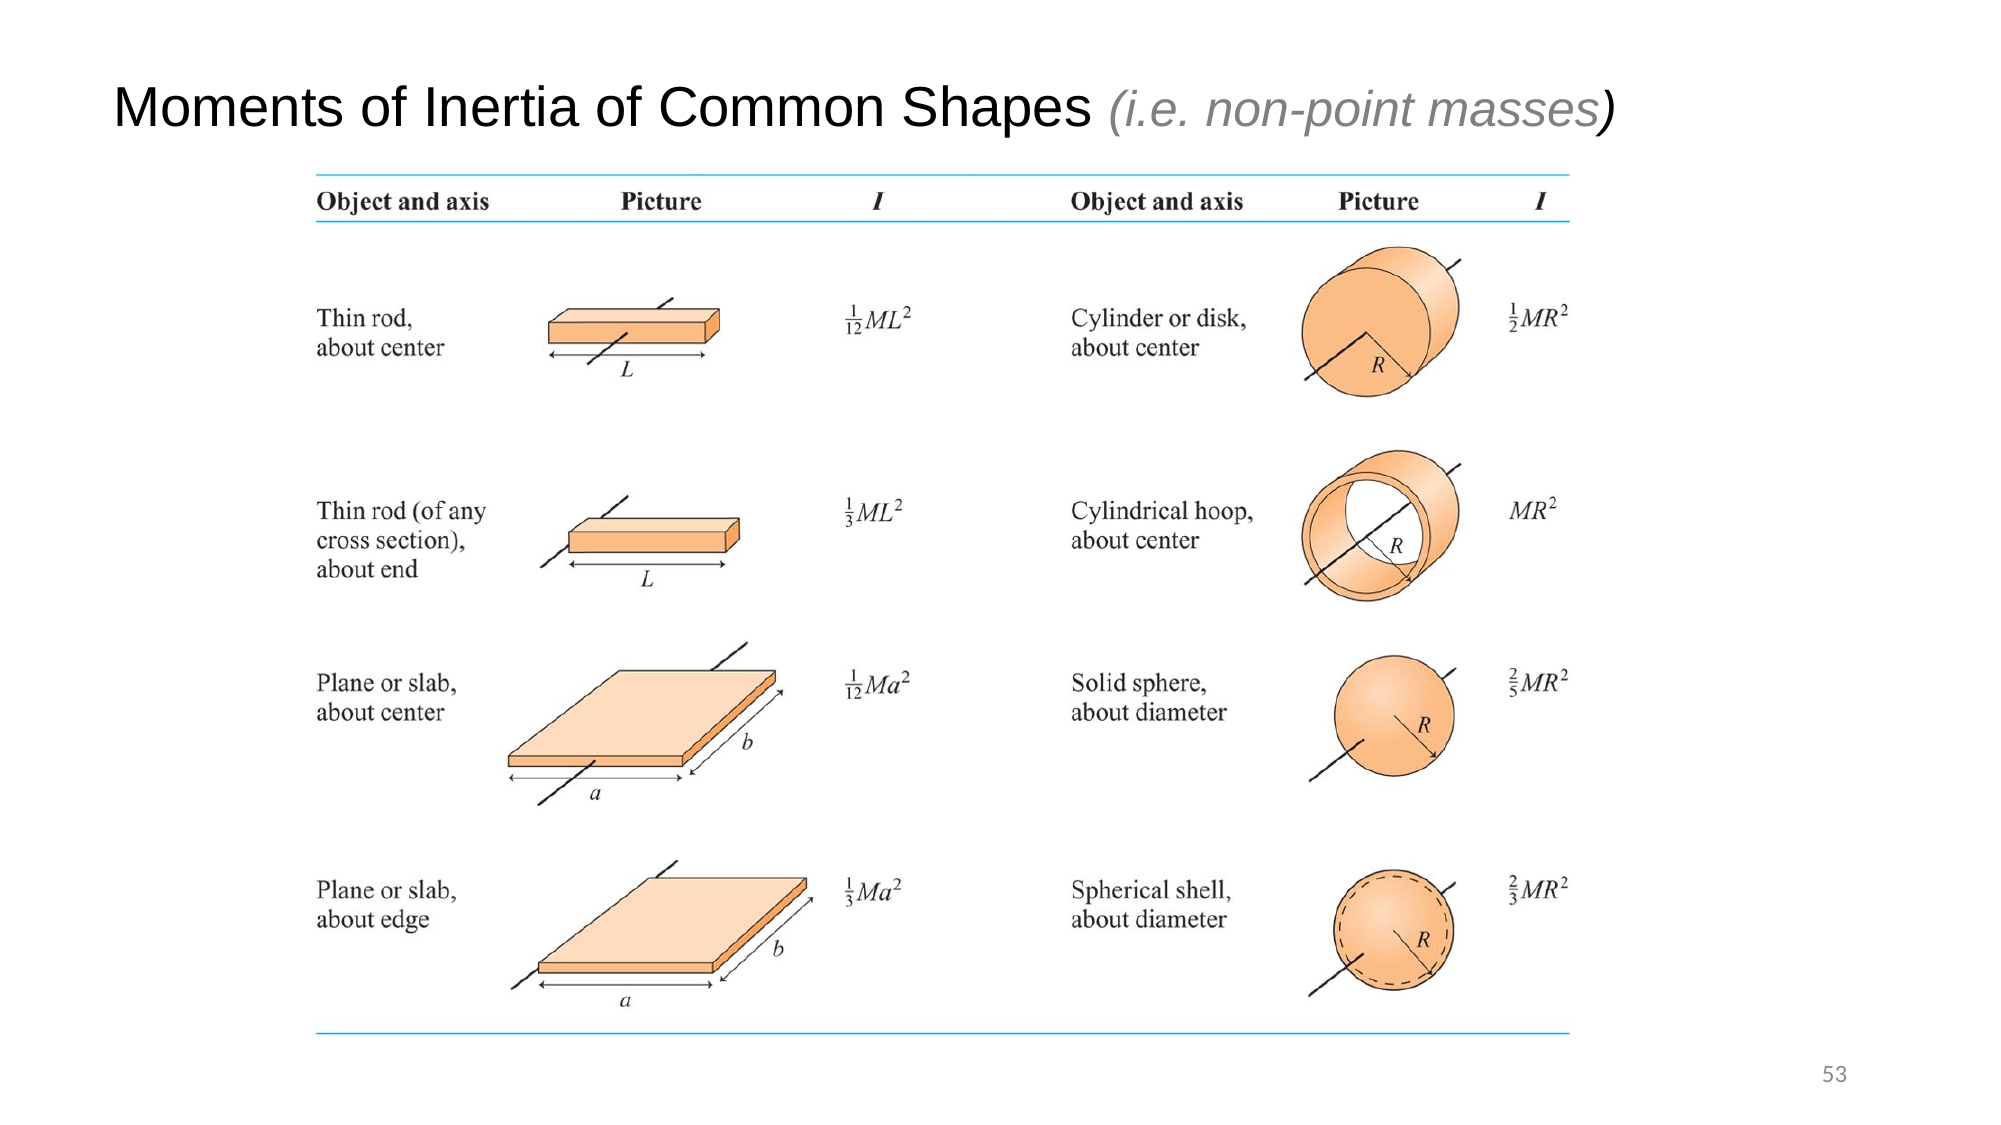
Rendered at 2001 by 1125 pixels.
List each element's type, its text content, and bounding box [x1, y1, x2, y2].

picture [311, 172, 1573, 1037]
slide_number 53 [1412, 1042, 1863, 1103]
text_box Moments of Inertia of Common Shapes (i.e. non-point masses) [113, 70, 1791, 148]
